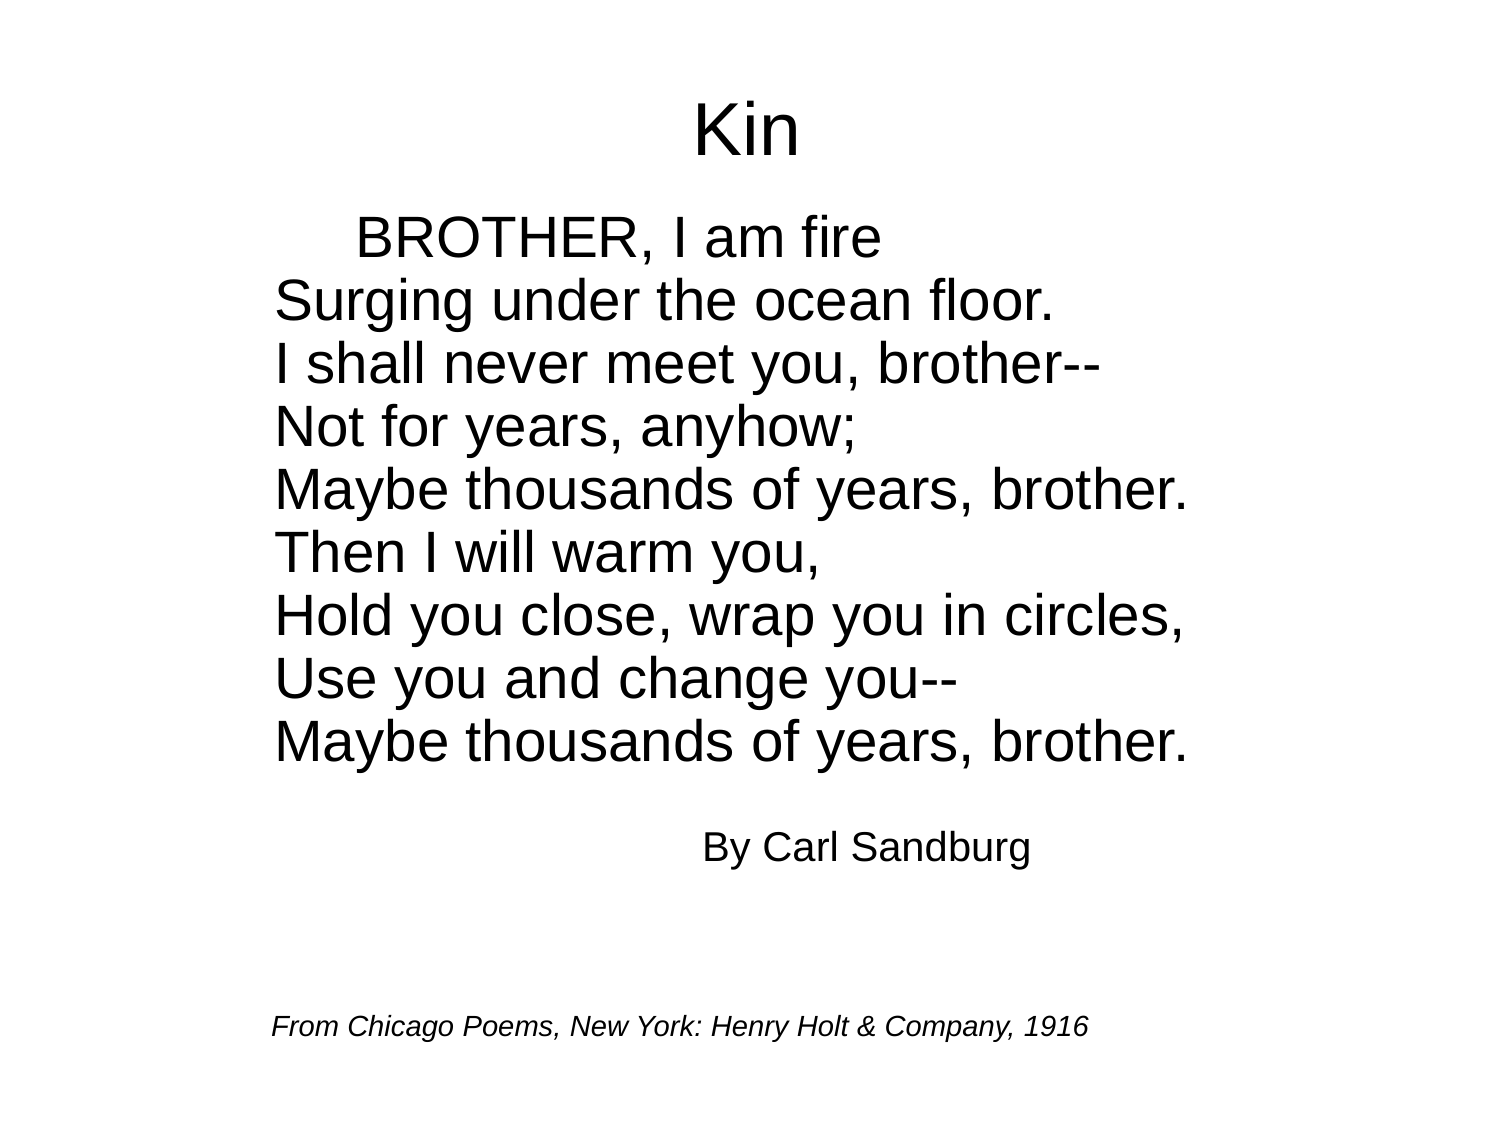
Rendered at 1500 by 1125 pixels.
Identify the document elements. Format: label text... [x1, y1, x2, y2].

text_box From Chicago Poems, New York: Henry Holt & Company, 1916 [256, 999, 1105, 1050]
title Kin [646, 30, 848, 199]
list BROTHER, I am fire Surging under the ocean floor. I shall never meet you, brother-- Not for years, anyhow; Maybe thousands of years, brother. Then I will warm you, Hold you close, wrap you in circles, Use you and change you-- Maybe thousands of years, brother. [259, 199, 1235, 788]
text_box By Carl Sandburg [687, 812, 1047, 878]
